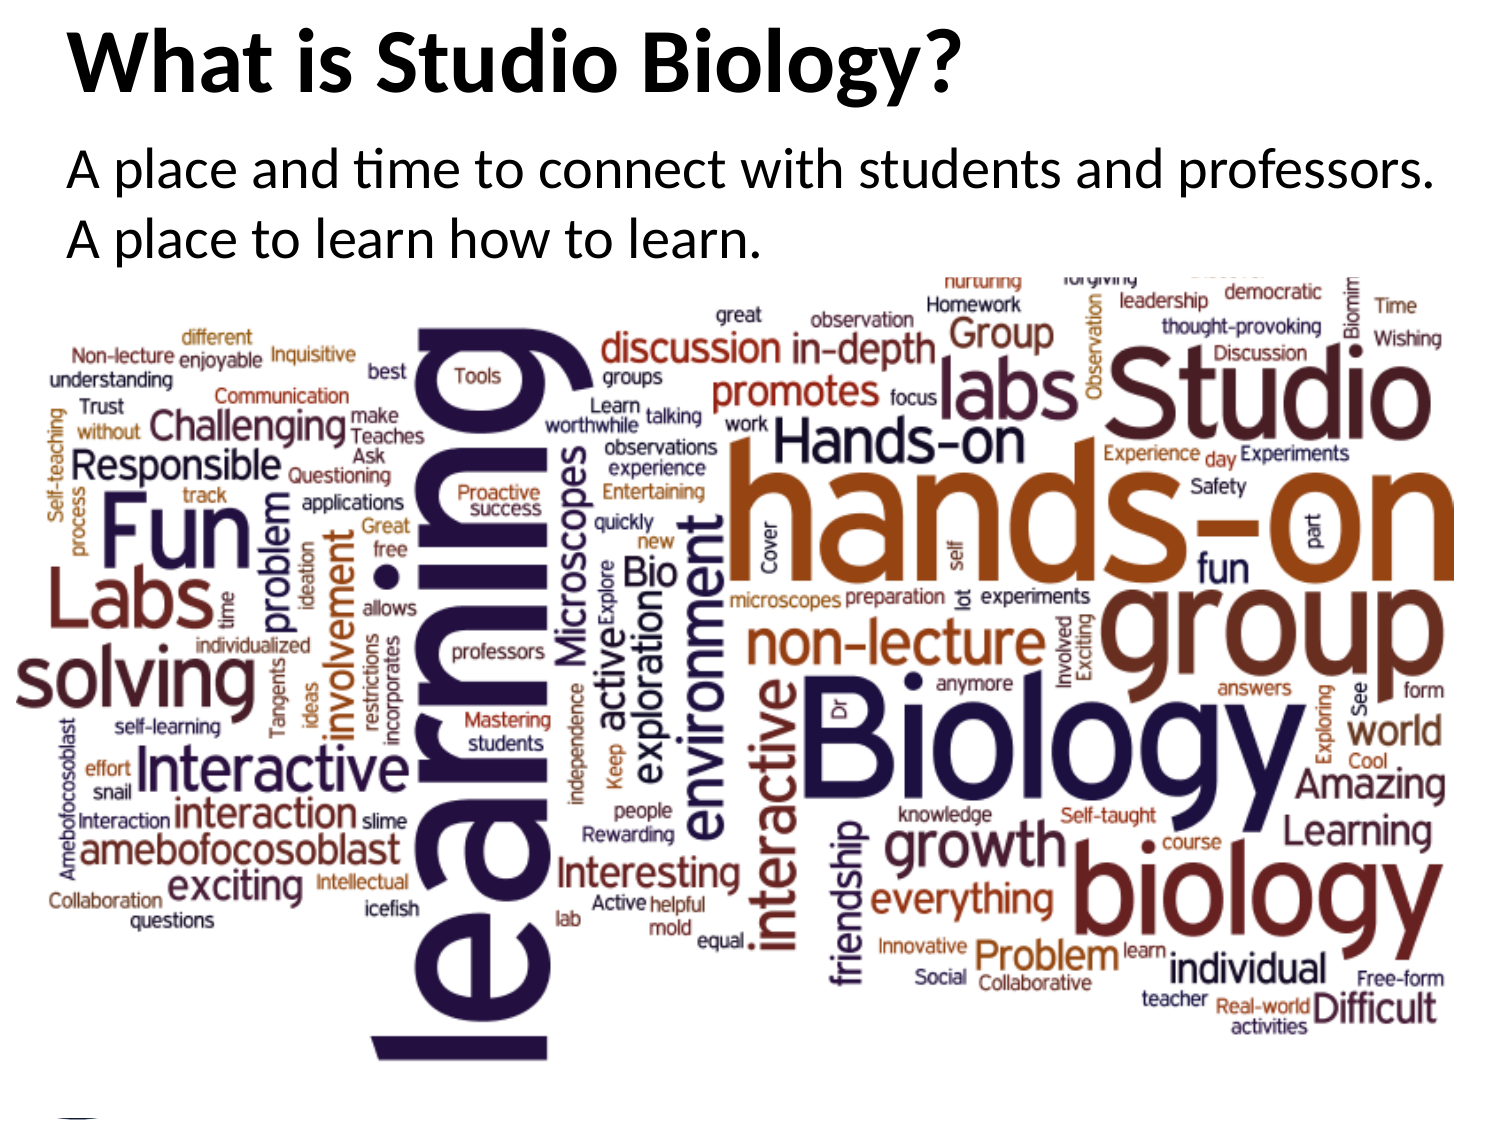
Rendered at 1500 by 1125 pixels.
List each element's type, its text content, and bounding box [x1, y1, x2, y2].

picture [0, 186, 1500, 1125]
text_box A place and time to connect with students and professors. A place to learn how to learn. [51, 122, 1488, 278]
title What is Studio Biology? [51, 1, 1402, 112]
